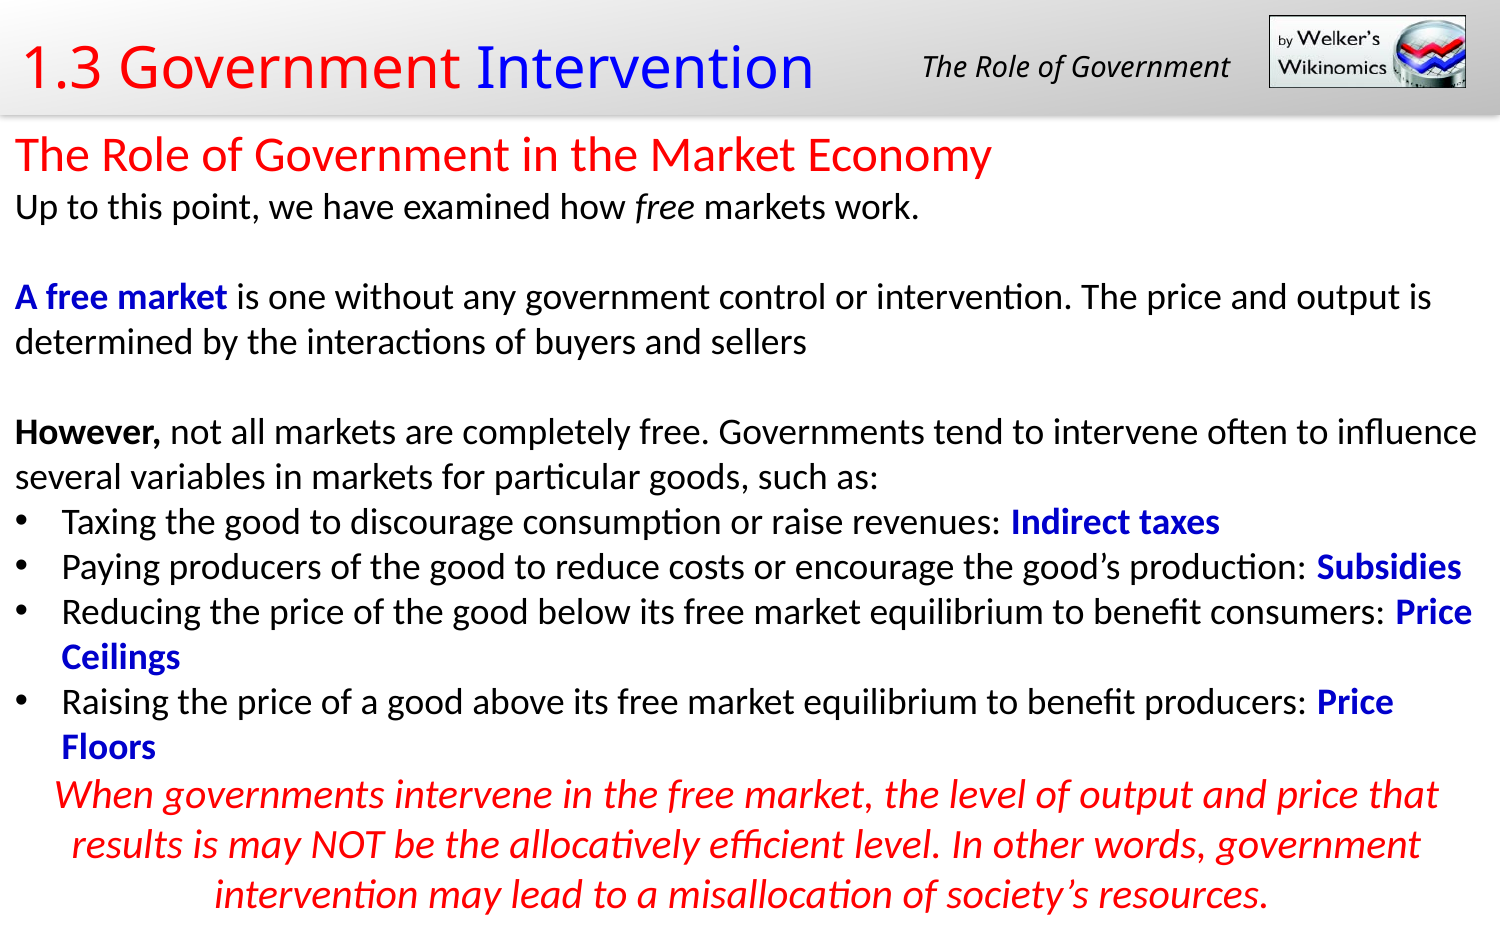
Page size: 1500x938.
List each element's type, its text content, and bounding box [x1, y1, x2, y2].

text_box The Role of Government in the Market Economy Up to this point, we have examined how free markets work. A free market is one without any government control or intervention. The price and output is determined by the interactions of buyers and sellers However, not all markets are completely free. Governments tend to intervene often to influence several variables in markets for particular goods, such as: Taxing the good to discourage consumption or raise revenues: Indirect taxes Paying producers of the good to reduce costs or encourage the good’s production: Subsidies Reducing the price of the good below its free market equilibrium to benefit consumers: Price Ceilings Raising the price of a good above its free market equilibrium to benefit producers: Price Floors When governments intervene in the free market, the level of output and price that results is may NOT be the allocatively efficient level. In other words, government intervention may lead to a misallocation of society’s resources. [0, 123, 1495, 938]
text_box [0, 0, 1500, 115]
